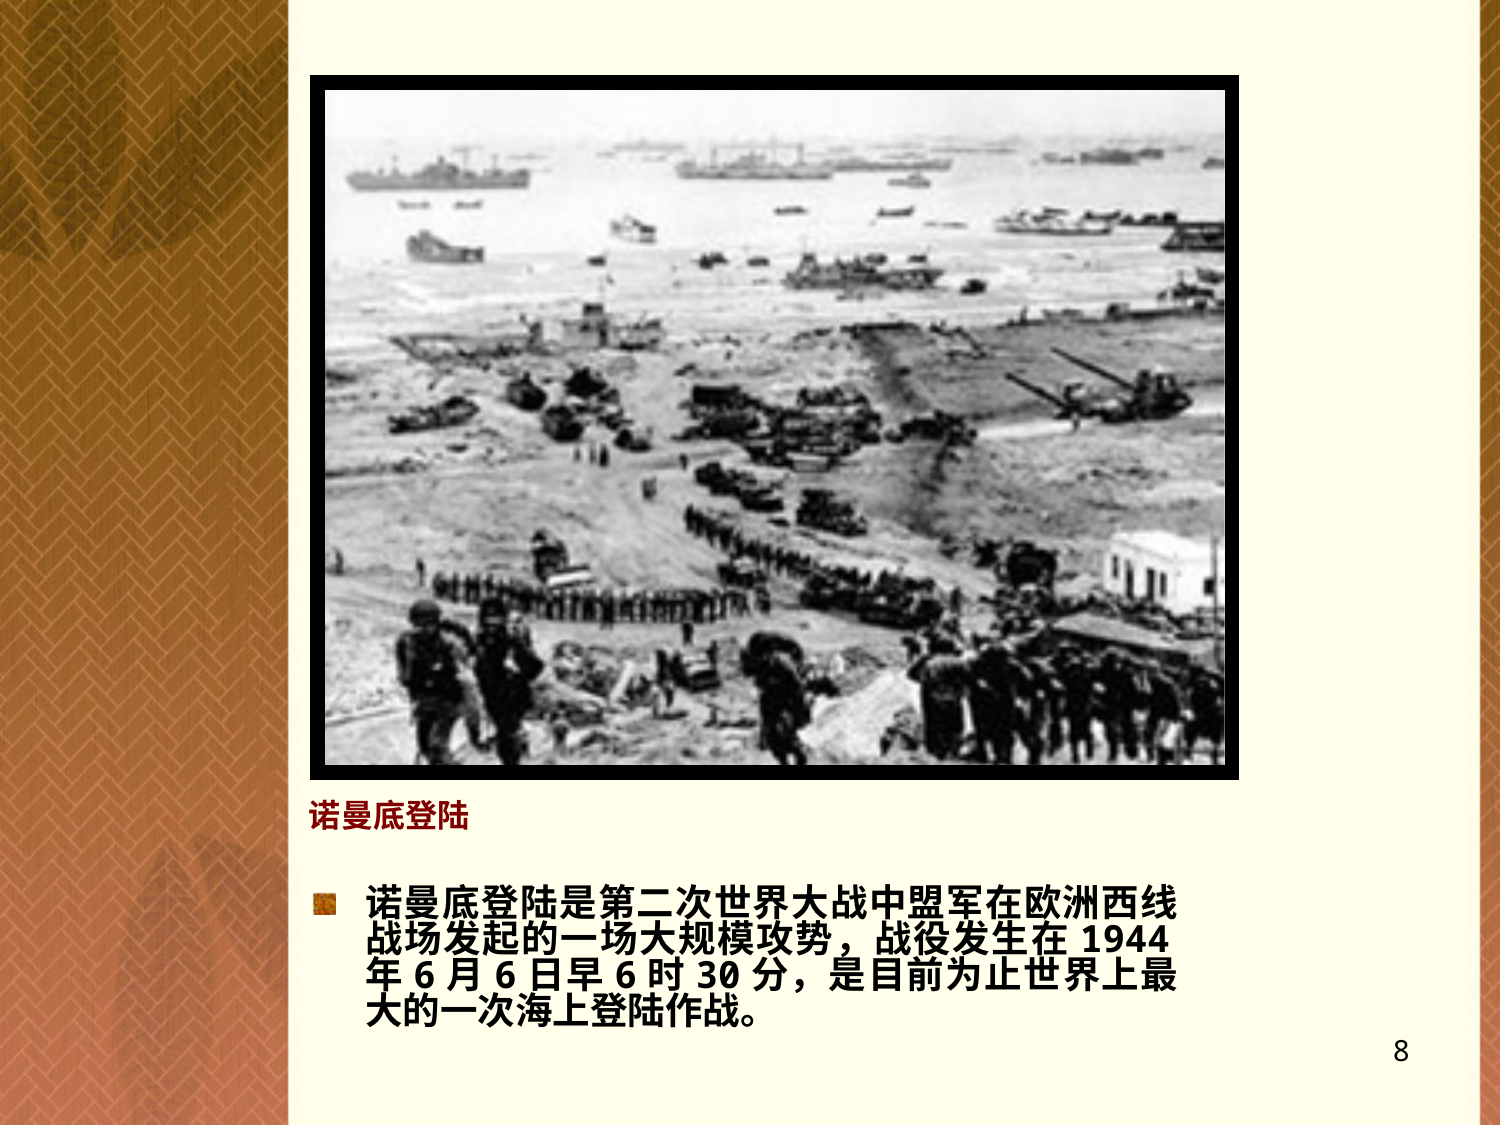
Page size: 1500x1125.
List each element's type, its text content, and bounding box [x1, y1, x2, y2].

picture [0, 0, 1500, 1125]
slide_number 7 [1074, 1024, 1425, 1103]
title 诺曼底登陆 [293, 787, 1194, 880]
list 诺曼底登陆是第二次世界大战中盟军在欧洲西线战场发起的一场大规模攻势，战役发生在1944年6月6日早6时30分，是目前为止世界上最大的一次海上登陆作战。 [293, 880, 1194, 1013]
